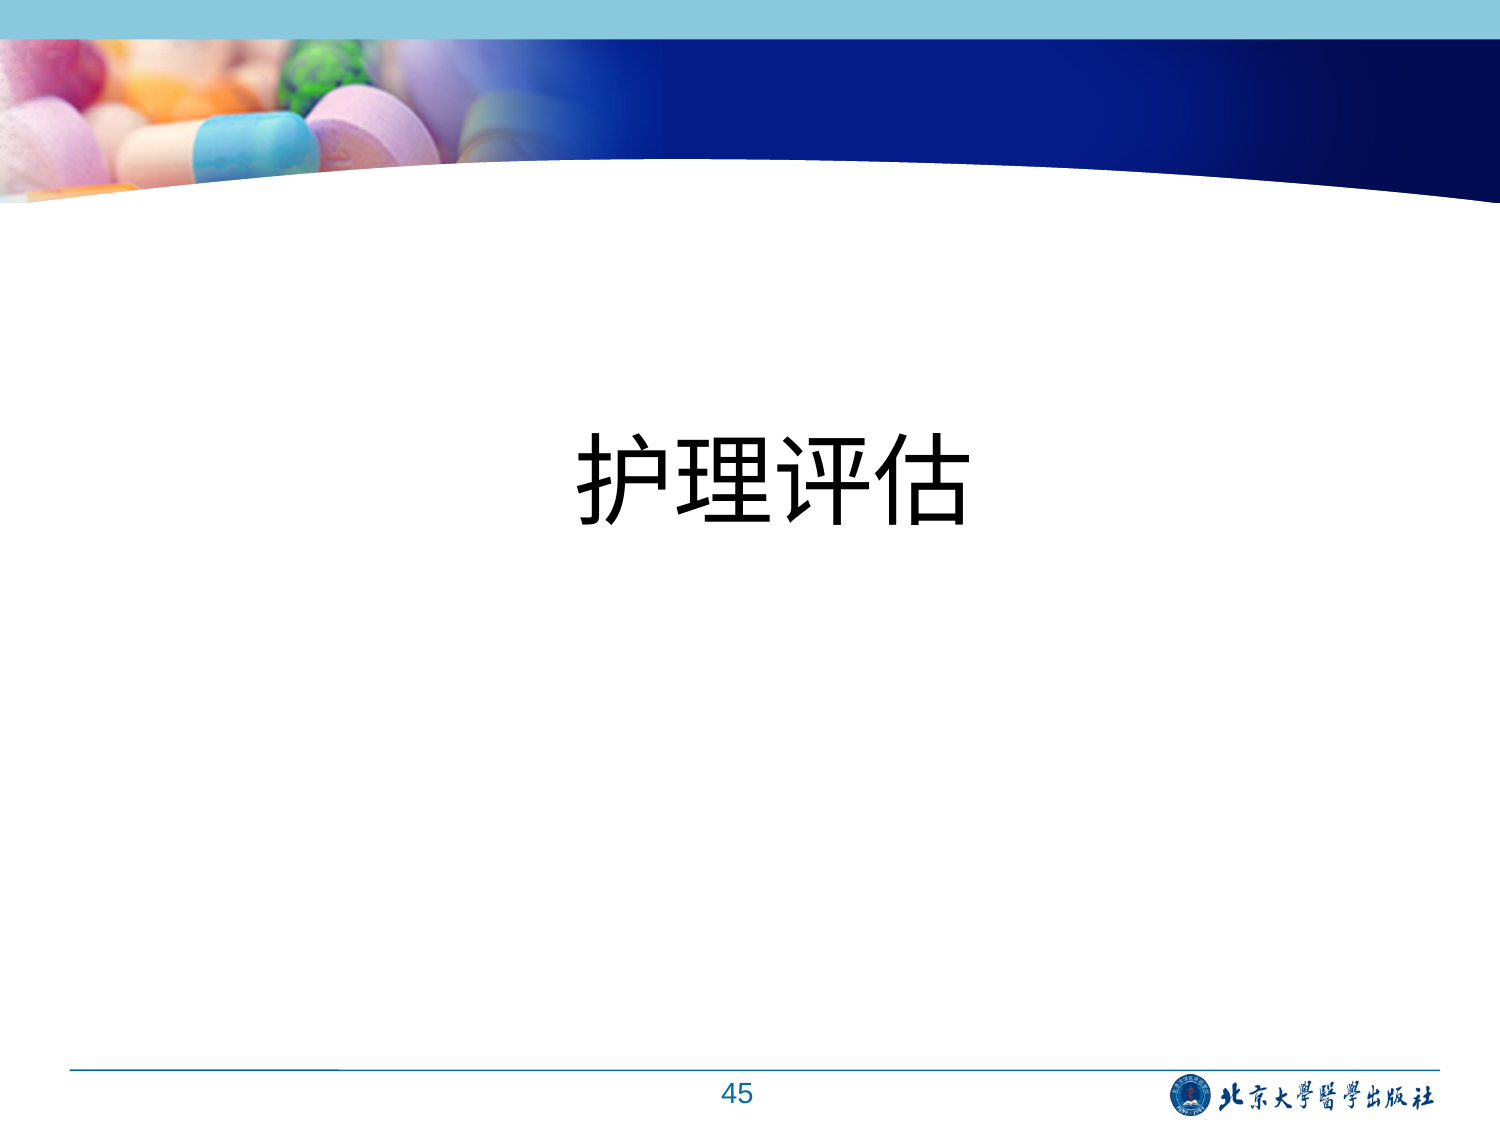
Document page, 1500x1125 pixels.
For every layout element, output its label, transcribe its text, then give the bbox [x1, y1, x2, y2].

picture [0, 40, 1500, 203]
picture [1170, 1074, 1436, 1118]
text_box 护理评估 [152, 410, 1395, 545]
slide_number 45 [562, 1066, 913, 1117]
